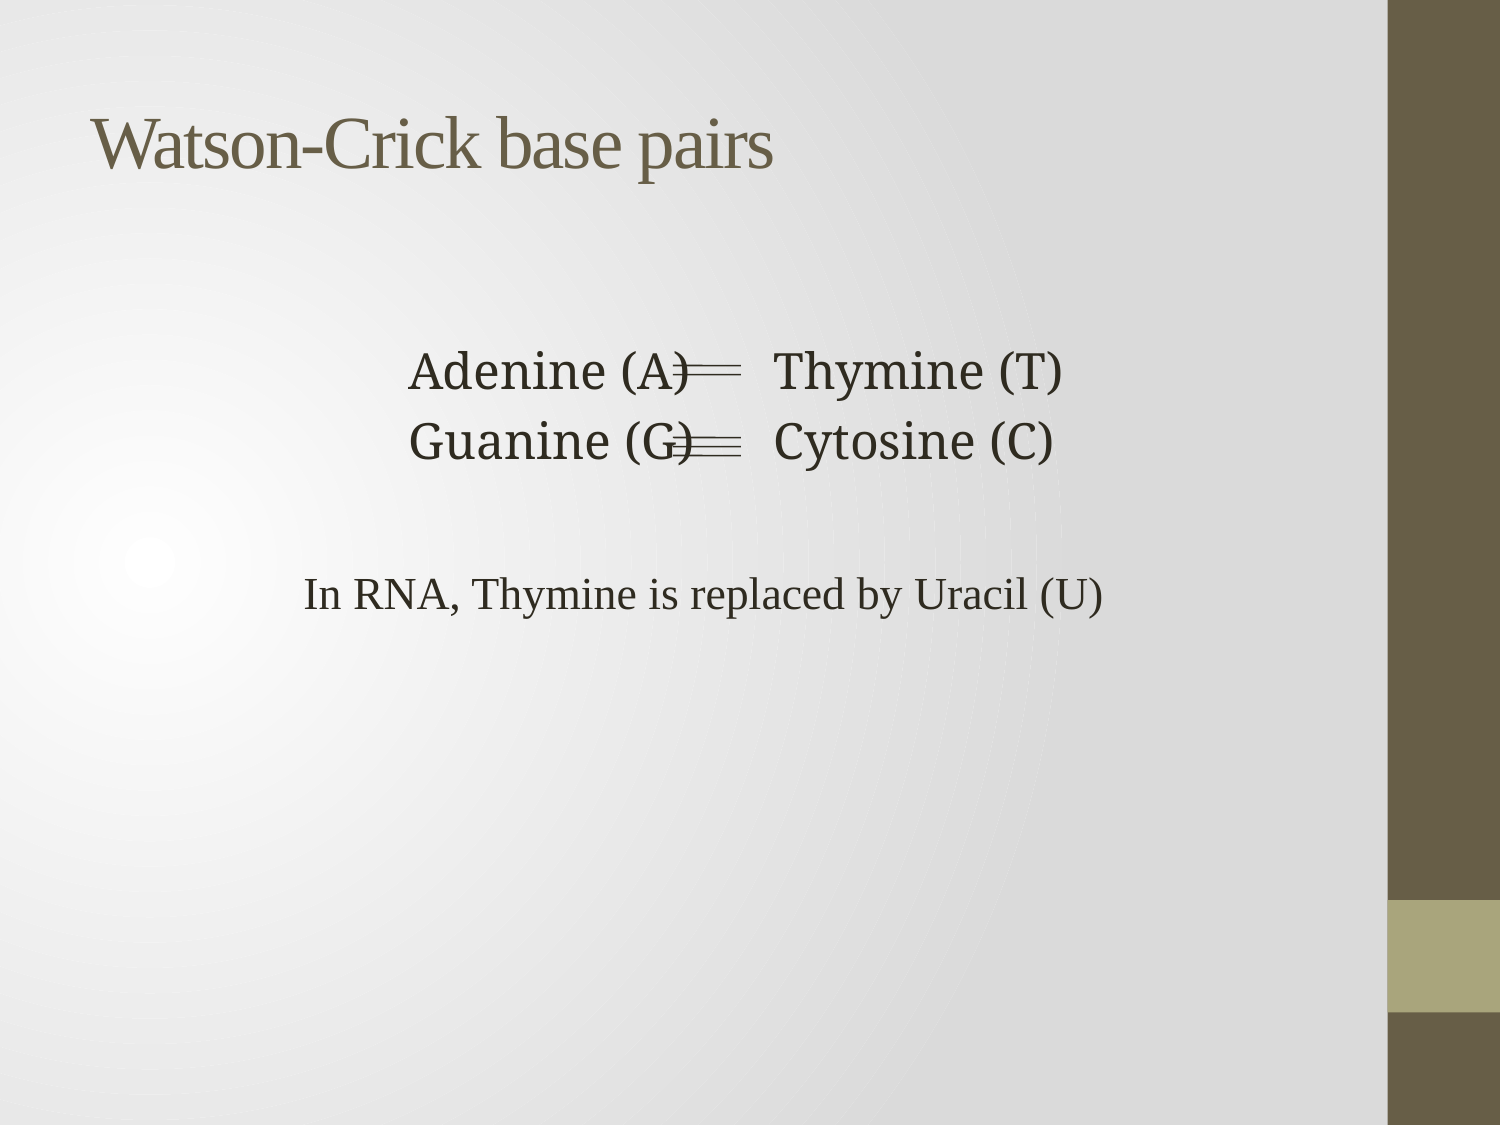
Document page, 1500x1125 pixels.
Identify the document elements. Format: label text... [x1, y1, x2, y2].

title Watson-Crick base pairs [75, 45, 1325, 233]
text_box In RNA, Thymine is replaced by Uracil (U) [288, 556, 1119, 626]
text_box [672, 364, 742, 456]
list Adenine (A) Thymine (T) Guanine (G) Cytosine (C) [75, 262, 1325, 1050]
